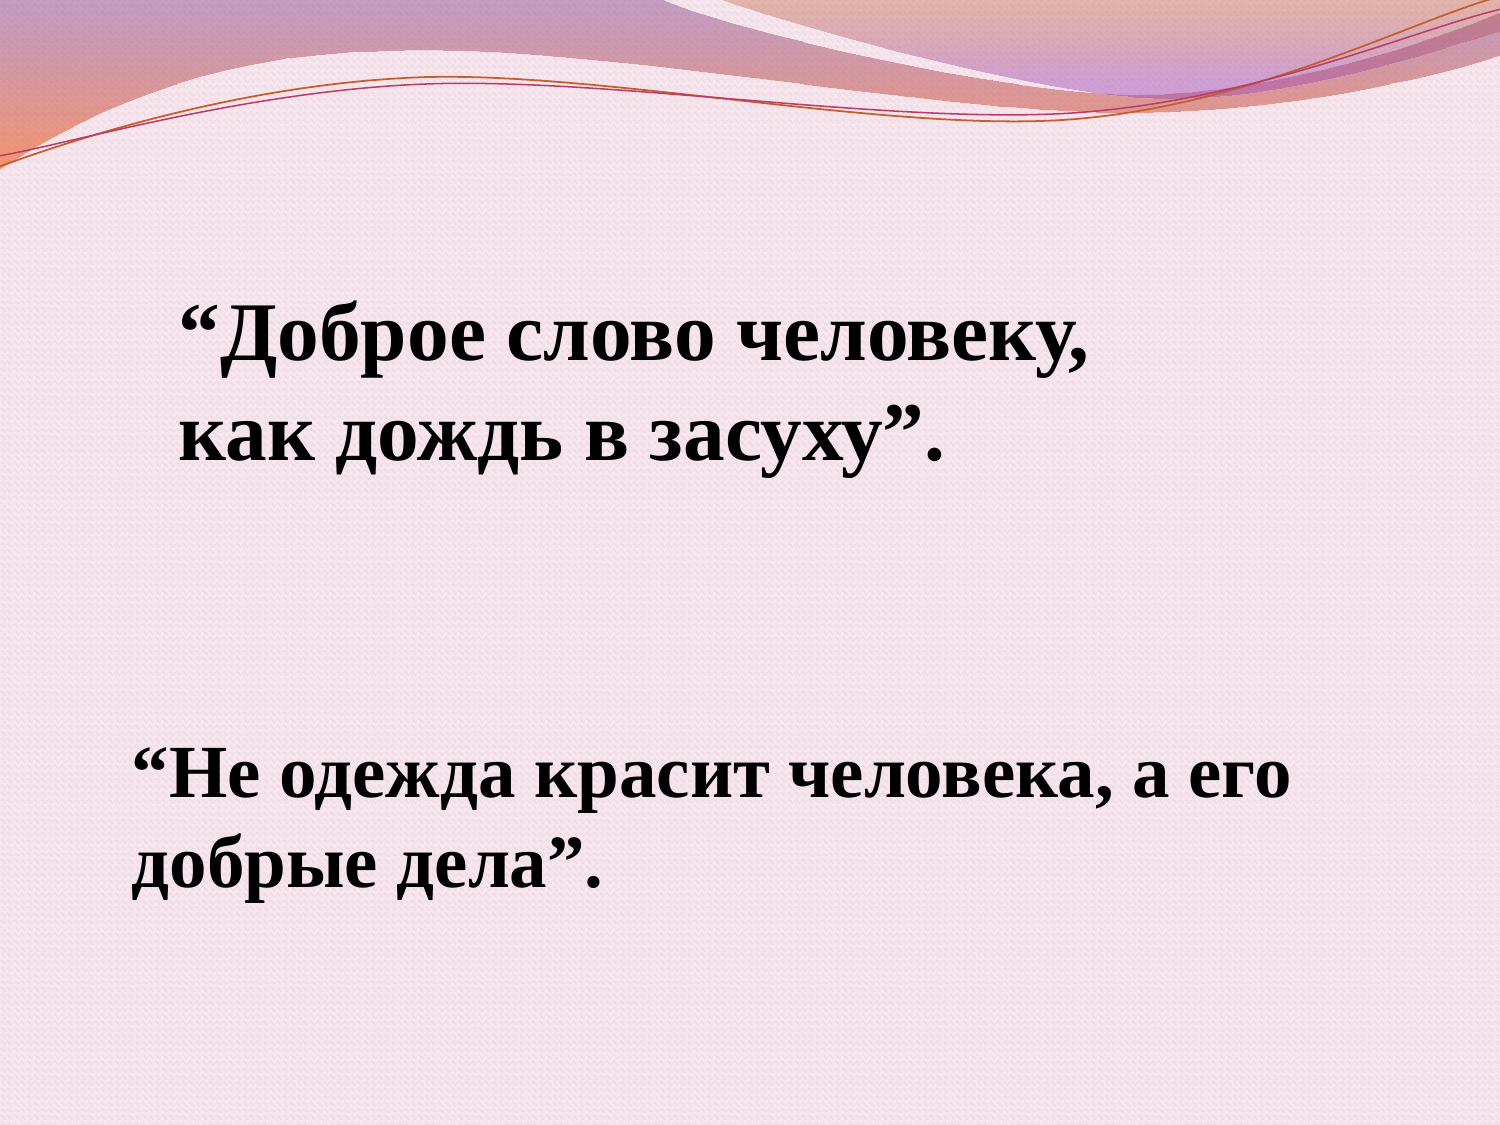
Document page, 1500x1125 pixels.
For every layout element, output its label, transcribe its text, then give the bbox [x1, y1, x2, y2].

text_box “Не одежда красит человека, а его добрые дела”. [117, 714, 1430, 910]
text_box “Доброе слово человеку, как дождь в засуху”. [163, 269, 1243, 530]
